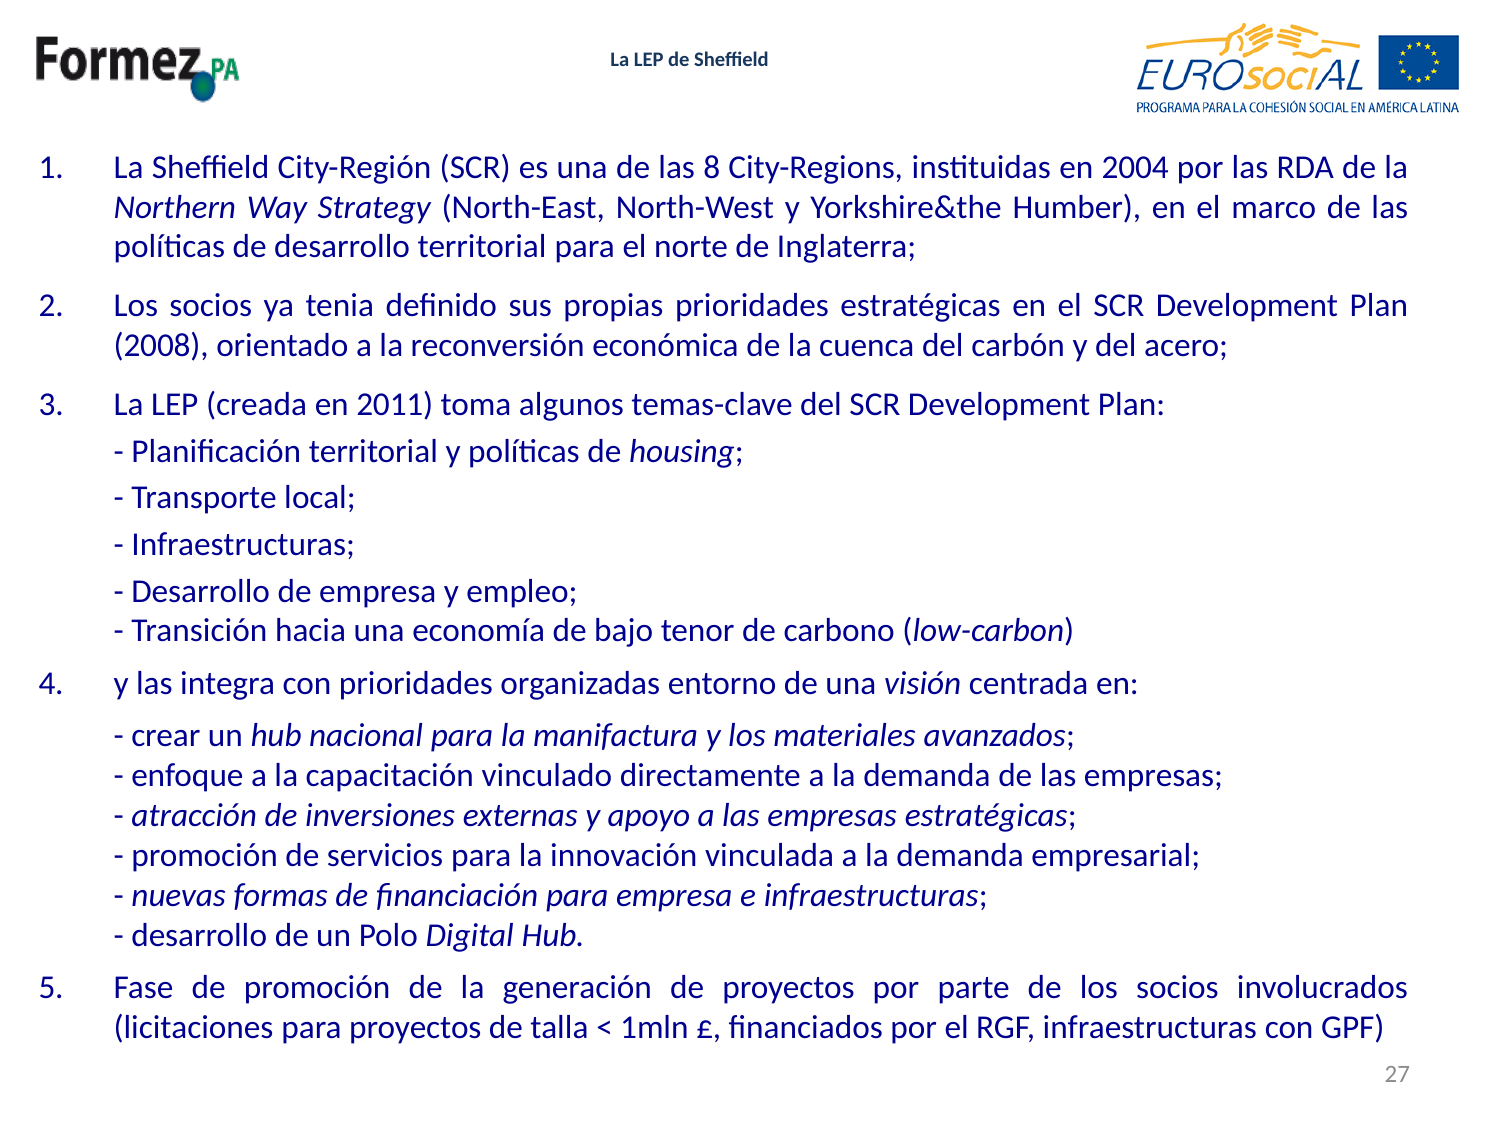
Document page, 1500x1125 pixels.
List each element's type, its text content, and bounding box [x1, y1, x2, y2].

text_box La Sheffield City-Región (SCR) es una de las 8 City-Regions, instituidas en 2004 por las RDA de la Northern Way Strategy (North-East, North-West y Yorkshire&the Humber), en el marco de las políticas de desarrollo territorial para el norte de Inglaterra; Los socios ya tenia definido sus propias prioridades estratégicas en el SCR Development Plan (2008), orientado a la reconversión económica de la cuenca del carbón y del acero; La LEP (creada en 2011) toma algunos temas-clave del SCR Development Plan: - Planificación territorial y políticas de housing; - Transporte local; - Infraestructuras; - Desarrollo de empresa y empleo; - Transición hacia una economía de bajo tenor de carbono (low-carbon) 4. y las integra con prioridades organizadas entorno de una visión centrada en: - crear un hub nacional para la manifactura y los materiales avanzados; - enfoque a la capacitación vinculado directamente a la demanda de las empresas; - atracción de inversiones externas y apoyo a las empresas estratégicas; - promoción de servicios para la innovación vinculada a la demanda empresarial; - nuevas formas de financiación para empresa e infraestructuras; - desarrollo de un Polo Digital Hub. 5. Fase de promoción de la generación de proyectos por parte de los socios involucrados (licitaciones para proyectos de talla < 1mln £, financiados por el RGF, infraestructuras con GPF) [23, 137, 1424, 1100]
picture [1134, 23, 1460, 113]
picture [32, 26, 241, 105]
slide_number 27 [1074, 1042, 1425, 1103]
title La LEP de Sheffield [86, 12, 1293, 108]
